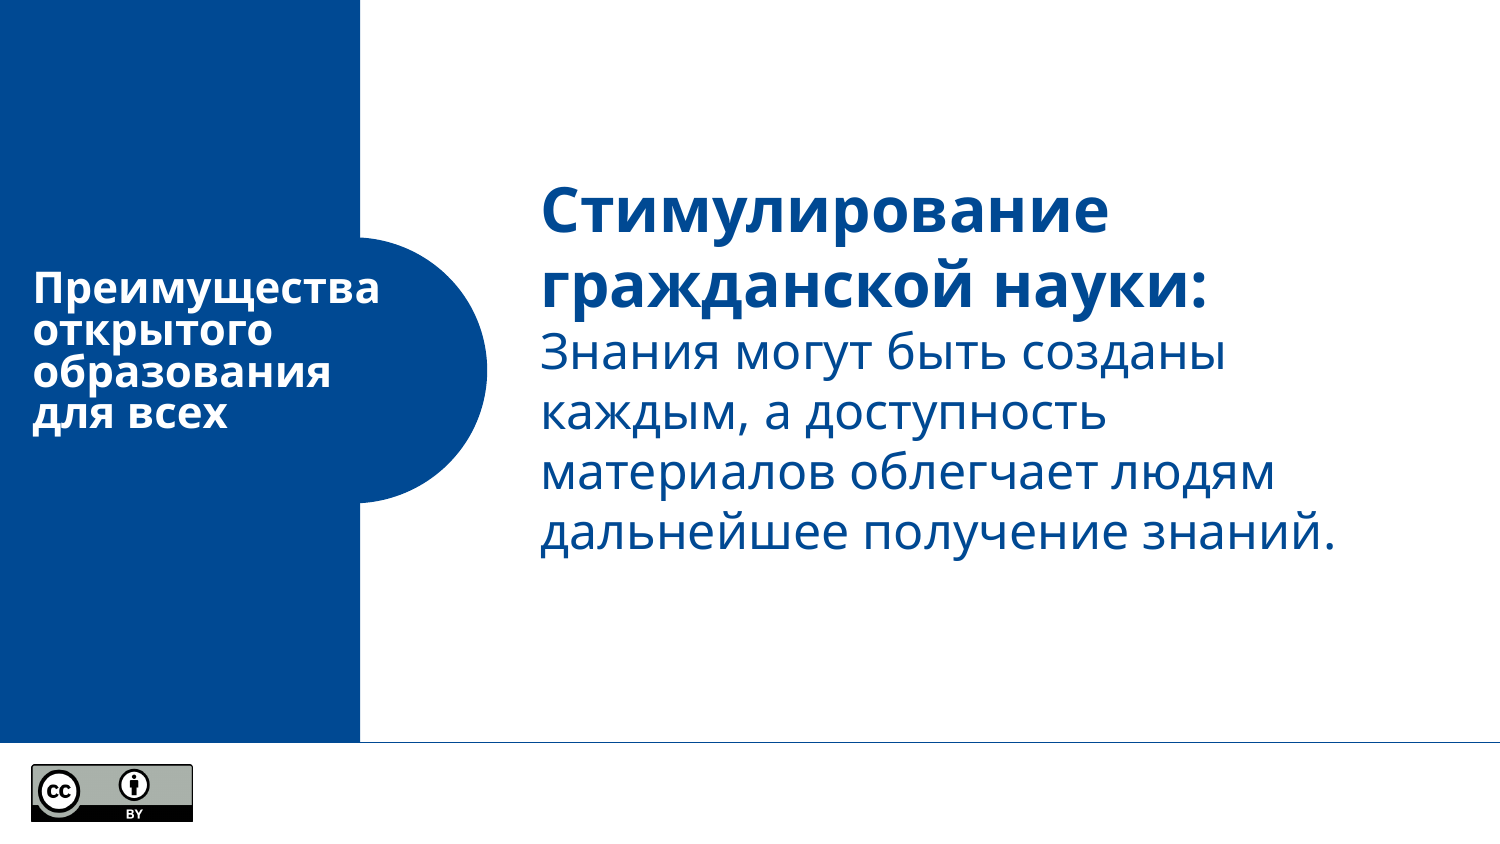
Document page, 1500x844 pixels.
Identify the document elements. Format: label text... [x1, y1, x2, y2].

text_box [247, 237, 488, 504]
text_box Стимулирование гражданской науки: Знания могут быть созданы каждым, а доступность материалов облегчает людям дальнейшее получение знаний. [525, 154, 1413, 575]
picture [31, 764, 193, 822]
text_box Преимущества открытого образования для всех [17, 254, 400, 453]
text_box [0, 0, 361, 742]
text_box [0, 750, 1500, 844]
